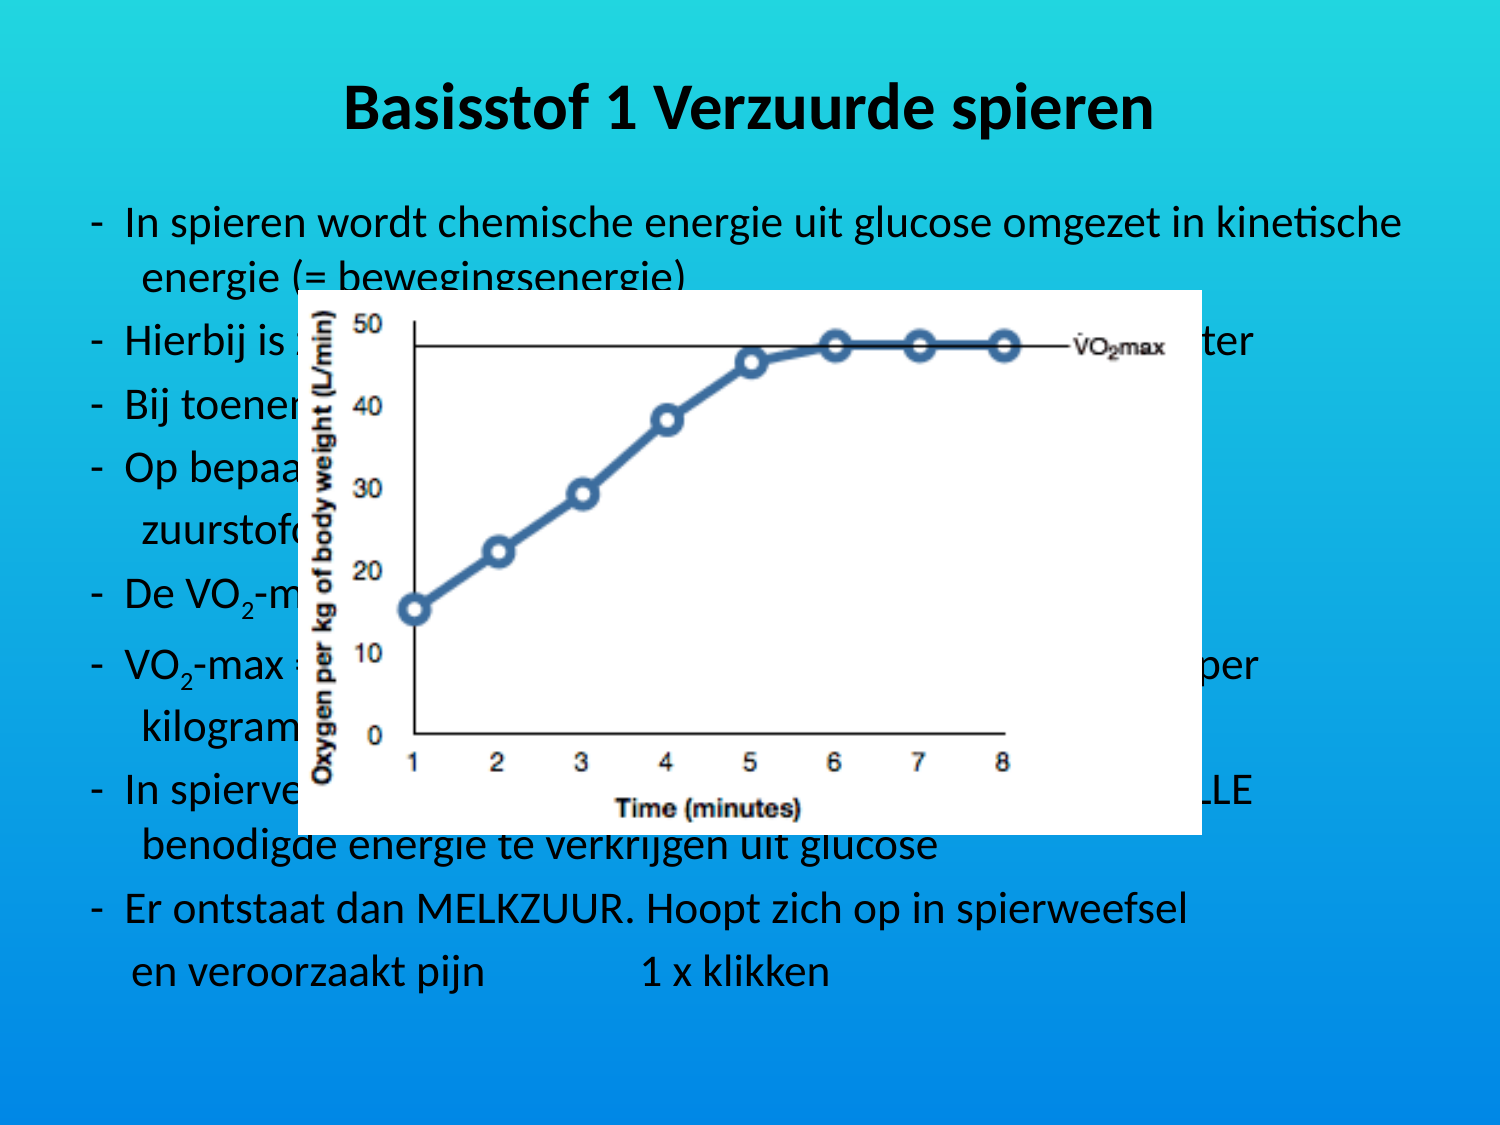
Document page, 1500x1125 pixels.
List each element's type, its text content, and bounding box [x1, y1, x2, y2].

title Basisstof 1 Verzuurde spieren [75, 45, 1425, 161]
list - In spieren wordt chemische energie uit glucose omgezet in kinetische energie (= bewegingsenergie) - Hierbij is zuurstof nodig en ontstaan koolstofdioxide en water - Bij toenemende inspanning is steeds meer zuurstof nodig - Op bepaald moment wordt VO2-max bereikt = maximale zuurstofopnamecapaciteit (afb. 2 boek blz. 2) - De VO2-max bepaalt het moment van verzuring - VO2-max = maximale zuurstofopname in milliliter zuurstof per kilogram lichaamsgewicht per minuut - In spiervezels is dan onvoldoende zuurstof aanwezig om ALLE benodigde energie te verkrijgen uit glucose - Er ontstaat dan MELKZUUR. Hoopt zich op in spierweefsel en veroorzaakt pijn 1 x klikken [75, 184, 1425, 1005]
picture [298, 290, 1202, 835]
